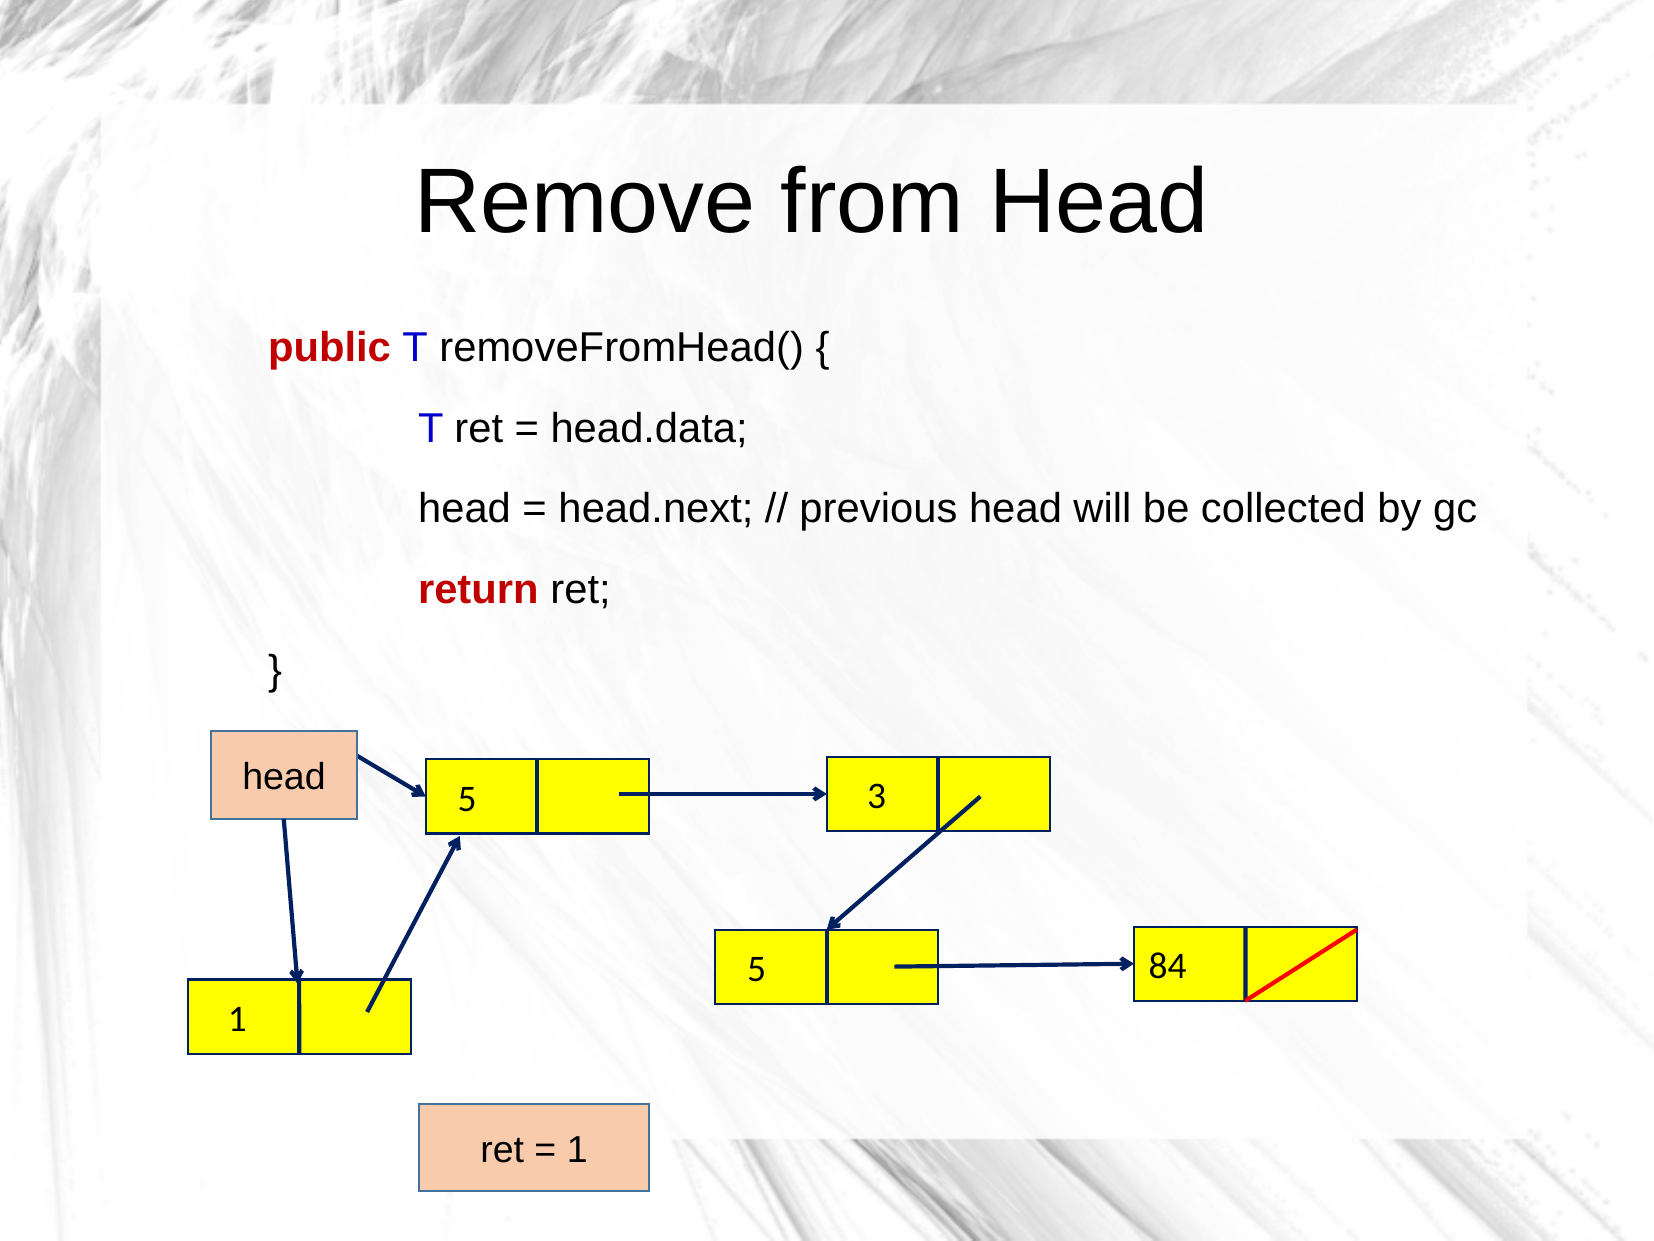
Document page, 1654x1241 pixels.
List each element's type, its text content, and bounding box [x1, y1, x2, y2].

list public T removeFromHead() { T ret = head.data; head = head.next; // previous head will be collected by gc return ret; } [118, 319, 1571, 1102]
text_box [283, 818, 298, 984]
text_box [826, 796, 981, 930]
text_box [353, 753, 426, 797]
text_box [894, 963, 1133, 967]
picture [0, 0, 1654, 1241]
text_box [367, 836, 460, 1012]
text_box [715, 929, 939, 1004]
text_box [187, 979, 411, 1054]
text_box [1245, 929, 1357, 1001]
title Remove from Head [118, 112, 1506, 281]
text_box ret = 1 [418, 1103, 649, 1192]
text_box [1133, 926, 1357, 1001]
text_box head [210, 731, 357, 819]
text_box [826, 756, 1050, 831]
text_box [425, 759, 649, 834]
